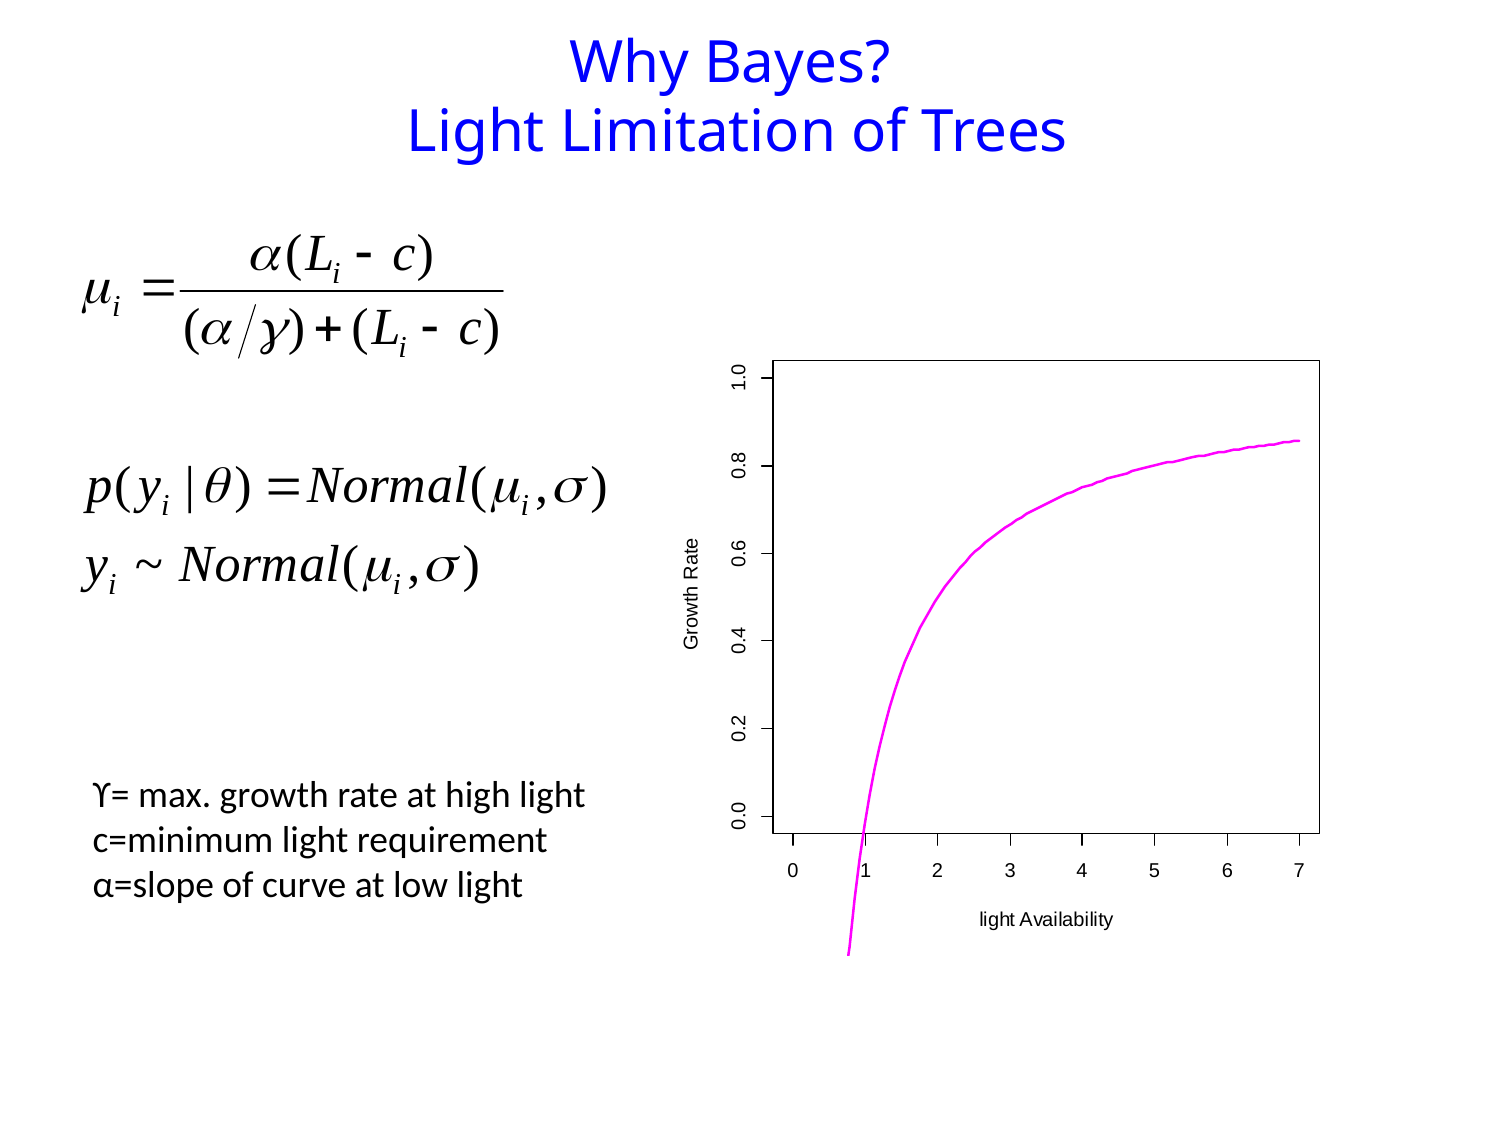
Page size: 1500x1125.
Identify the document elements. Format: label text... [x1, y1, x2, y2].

text_box ϒ= max. growth rate at high light c=minimum light requirement α=slope of curve at low light [78, 762, 602, 913]
picture [674, 262, 1370, 956]
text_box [71, 221, 616, 605]
title Why Bayes? Light Limitation of Trees [62, 0, 1413, 188]
